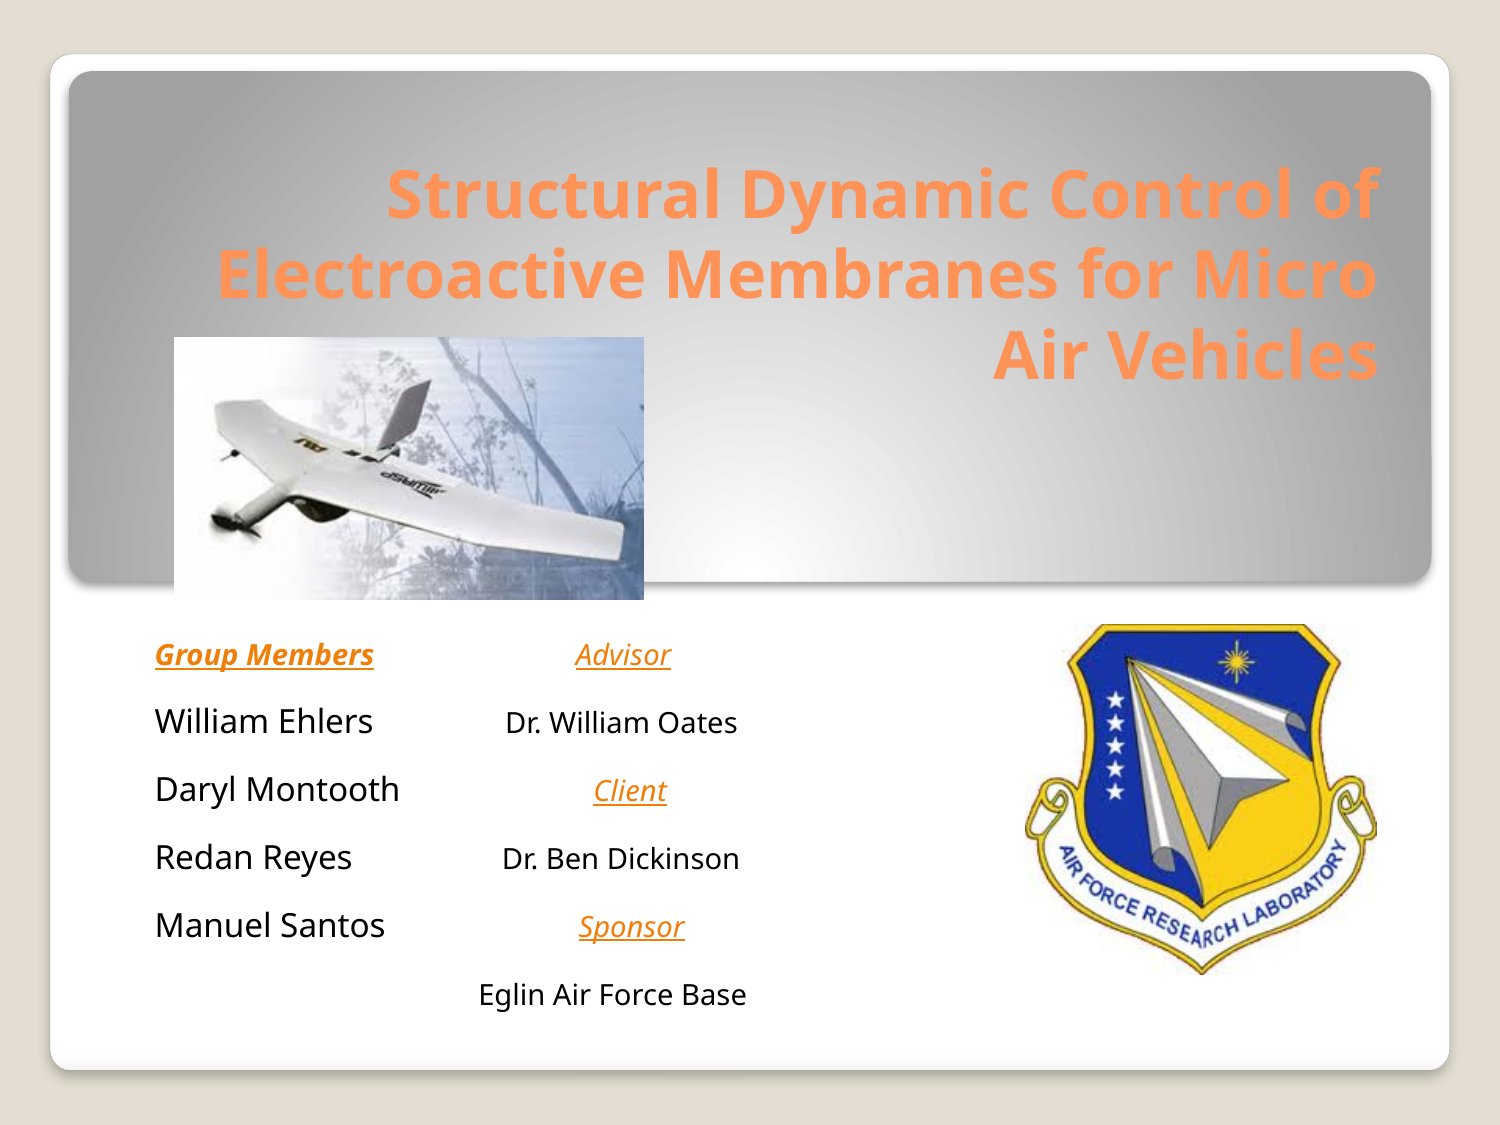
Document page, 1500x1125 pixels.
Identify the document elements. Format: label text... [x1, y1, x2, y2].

picture [174, 337, 644, 601]
title Structural Dynamic Control of Electroactive Membranes for Micro Air Vehicles [112, 99, 1388, 400]
subtitle Group Members Advisor William Ehlers Dr. William Oates Daryl Montooth Client Redan Reyes Dr. Ben Dickinson Manuel Santos Sponsor Eglin Air Force Base [118, 604, 1394, 755]
picture [1024, 624, 1377, 976]
